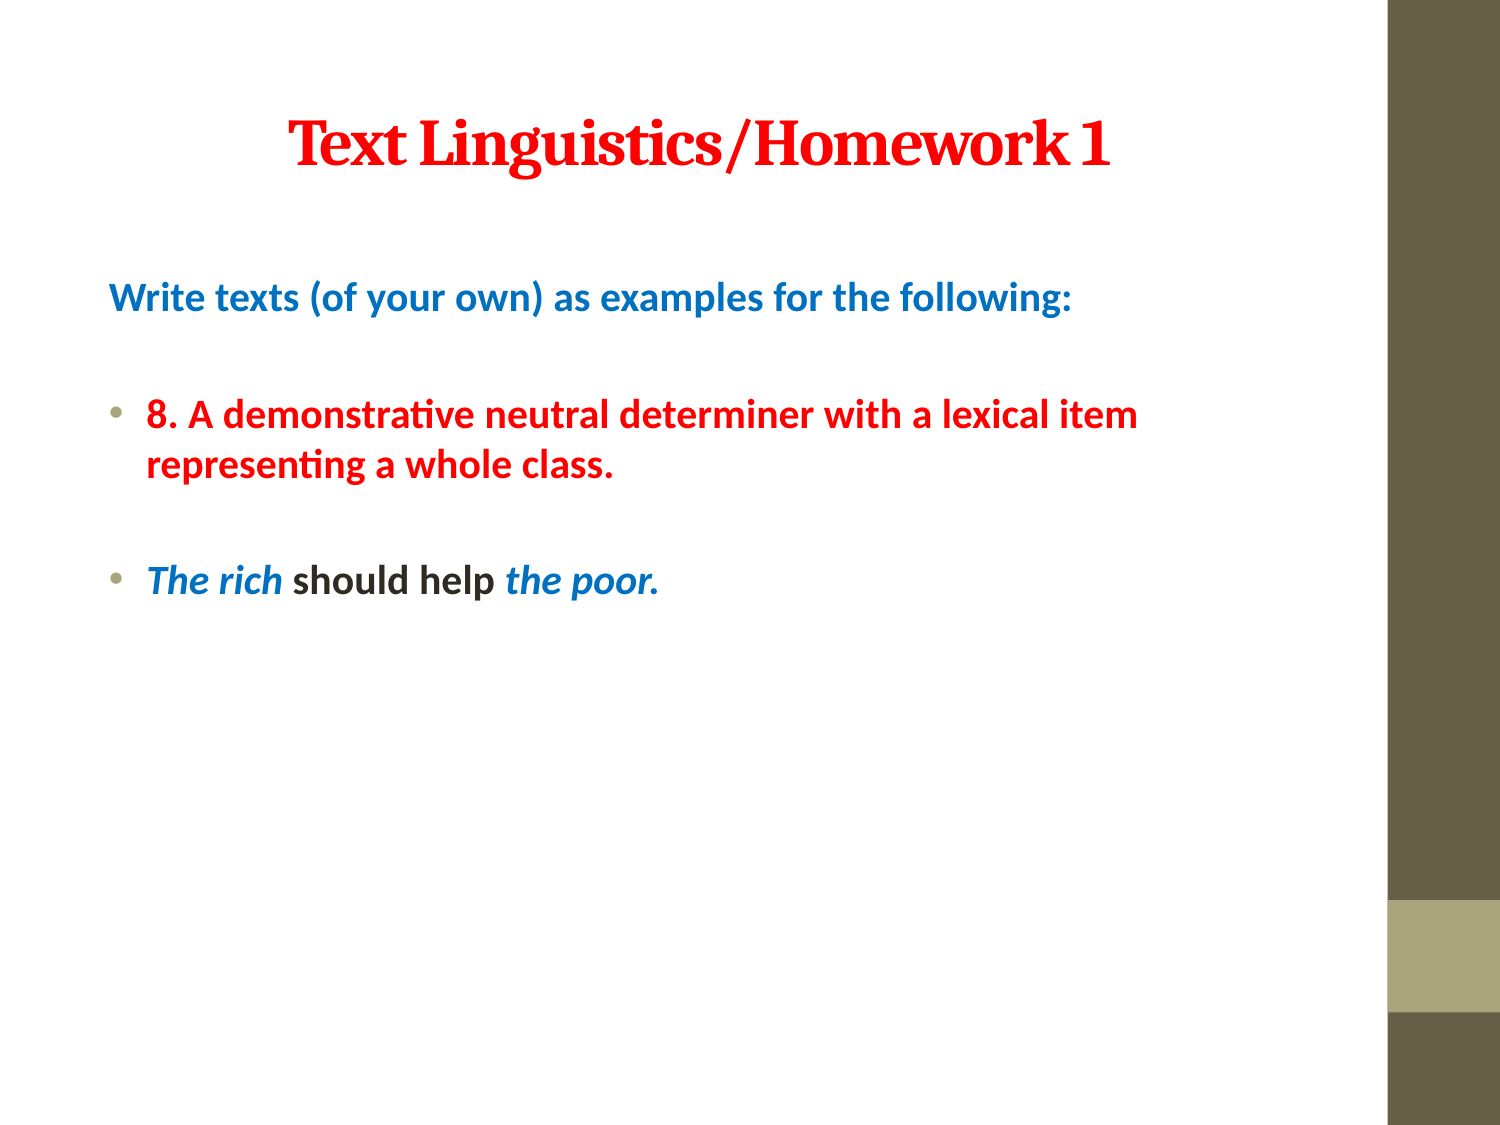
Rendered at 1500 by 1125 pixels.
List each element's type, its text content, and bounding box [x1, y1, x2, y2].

list Write texts (of your own) as examples for the following: 8. A demonstrative neutral determiner with a lexical item representing a whole class. The rich should help the poor. [75, 262, 1325, 1050]
title Text Linguistics/Homework 1 [75, 45, 1325, 233]
